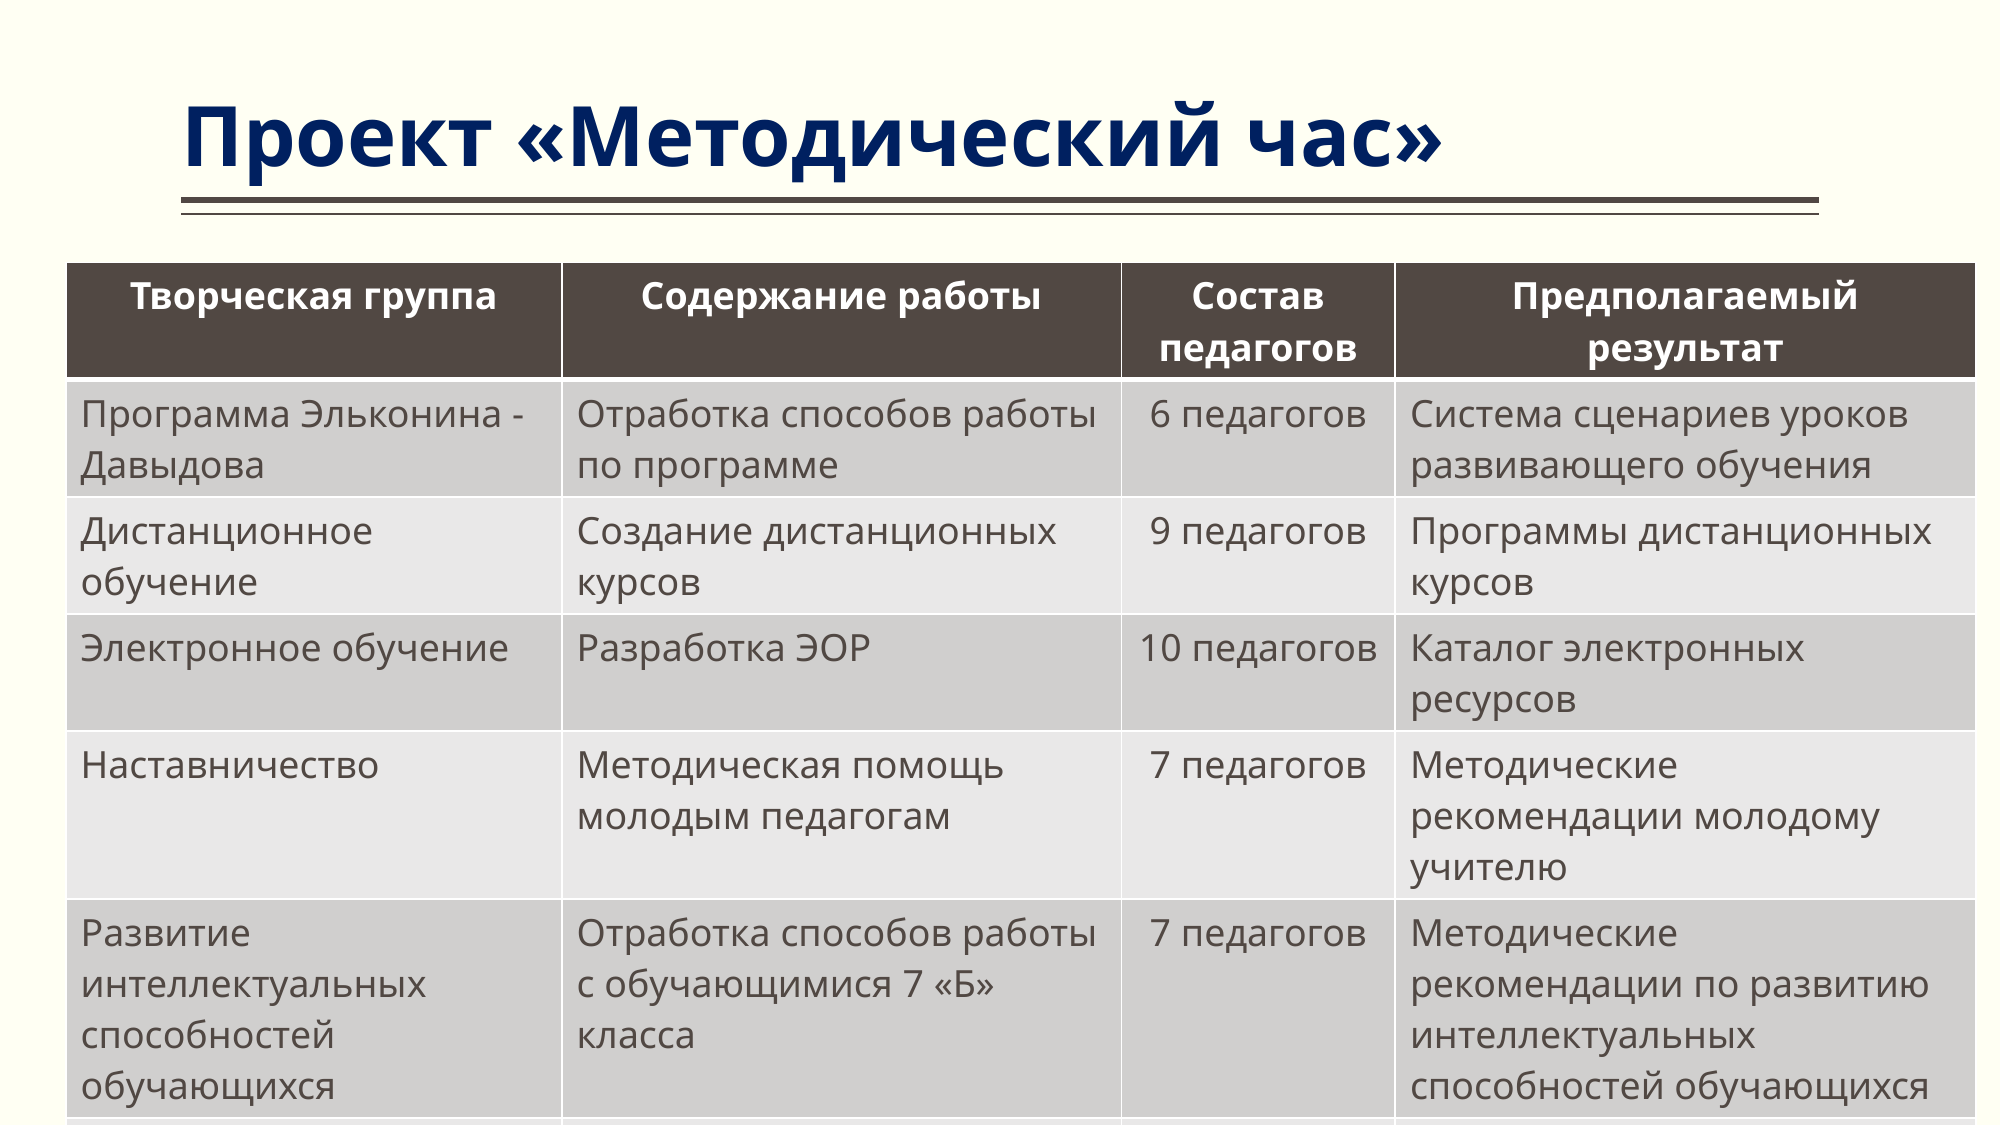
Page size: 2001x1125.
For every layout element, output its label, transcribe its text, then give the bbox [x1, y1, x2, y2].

table_cell Система сценариев уроков развивающего обучения [1396, 382, 1975, 496]
table_cell Программы дистанционных курсов [1396, 498, 1975, 613]
table_cell Методические рекомендации по развитию интеллектуальных способностей обучающихся [1396, 900, 1975, 1117]
table_cell Разработка ЭОР [563, 615, 1121, 730]
table_cell Программа Эльконина - Давыдова [67, 382, 561, 496]
table_cell Методическая помощь молодым педагогам [563, 732, 1121, 898]
table_header Творческая группа [67, 263, 561, 377]
table_cell 10 педагогов [1122, 615, 1394, 730]
table_cell Отработка способов работы по программе [563, 382, 1121, 496]
table_cell Наставничество [67, 732, 561, 898]
table_cell 4 педагога [1122, 1119, 1394, 1125]
table_cell 6 педагогов [1122, 382, 1394, 496]
table_cell Дистанционное обучение [67, 498, 561, 613]
table_cell Развитие интеллектуальных способностей обучающихся [67, 900, 561, 1117]
table_cell Электронное обучение [67, 615, 561, 730]
table_header Состав педагогов [1122, 263, 1394, 377]
table_cell 9 педагогов [1122, 498, 1394, 613]
table_cell 7 педагогов [1122, 732, 1394, 898]
table_cell Методические рекомендации молодому учителю [1396, 732, 1975, 898]
table_cell Отработка способов работы с обучающимися 7 «Б» класса [563, 900, 1121, 1117]
table_header Содержание работы [563, 263, 1121, 377]
table_cell 7 педагогов [1122, 900, 1394, 1117]
table_cell Образовательная среда лицея как пространство эстетического воспитания [67, 1119, 561, 1125]
table_cell Разработка проекта оформления лицея [563, 1119, 1121, 1125]
table_cell Каталог электронных ресурсов [1396, 615, 1975, 730]
table_cell Проект оформления лицея [1396, 1119, 1975, 1125]
title Проект «Методический час» [181, 12, 1819, 193]
table_header Предполагаемый результат [1396, 263, 1975, 377]
table_cell Создание дистанционных курсов [563, 498, 1121, 613]
